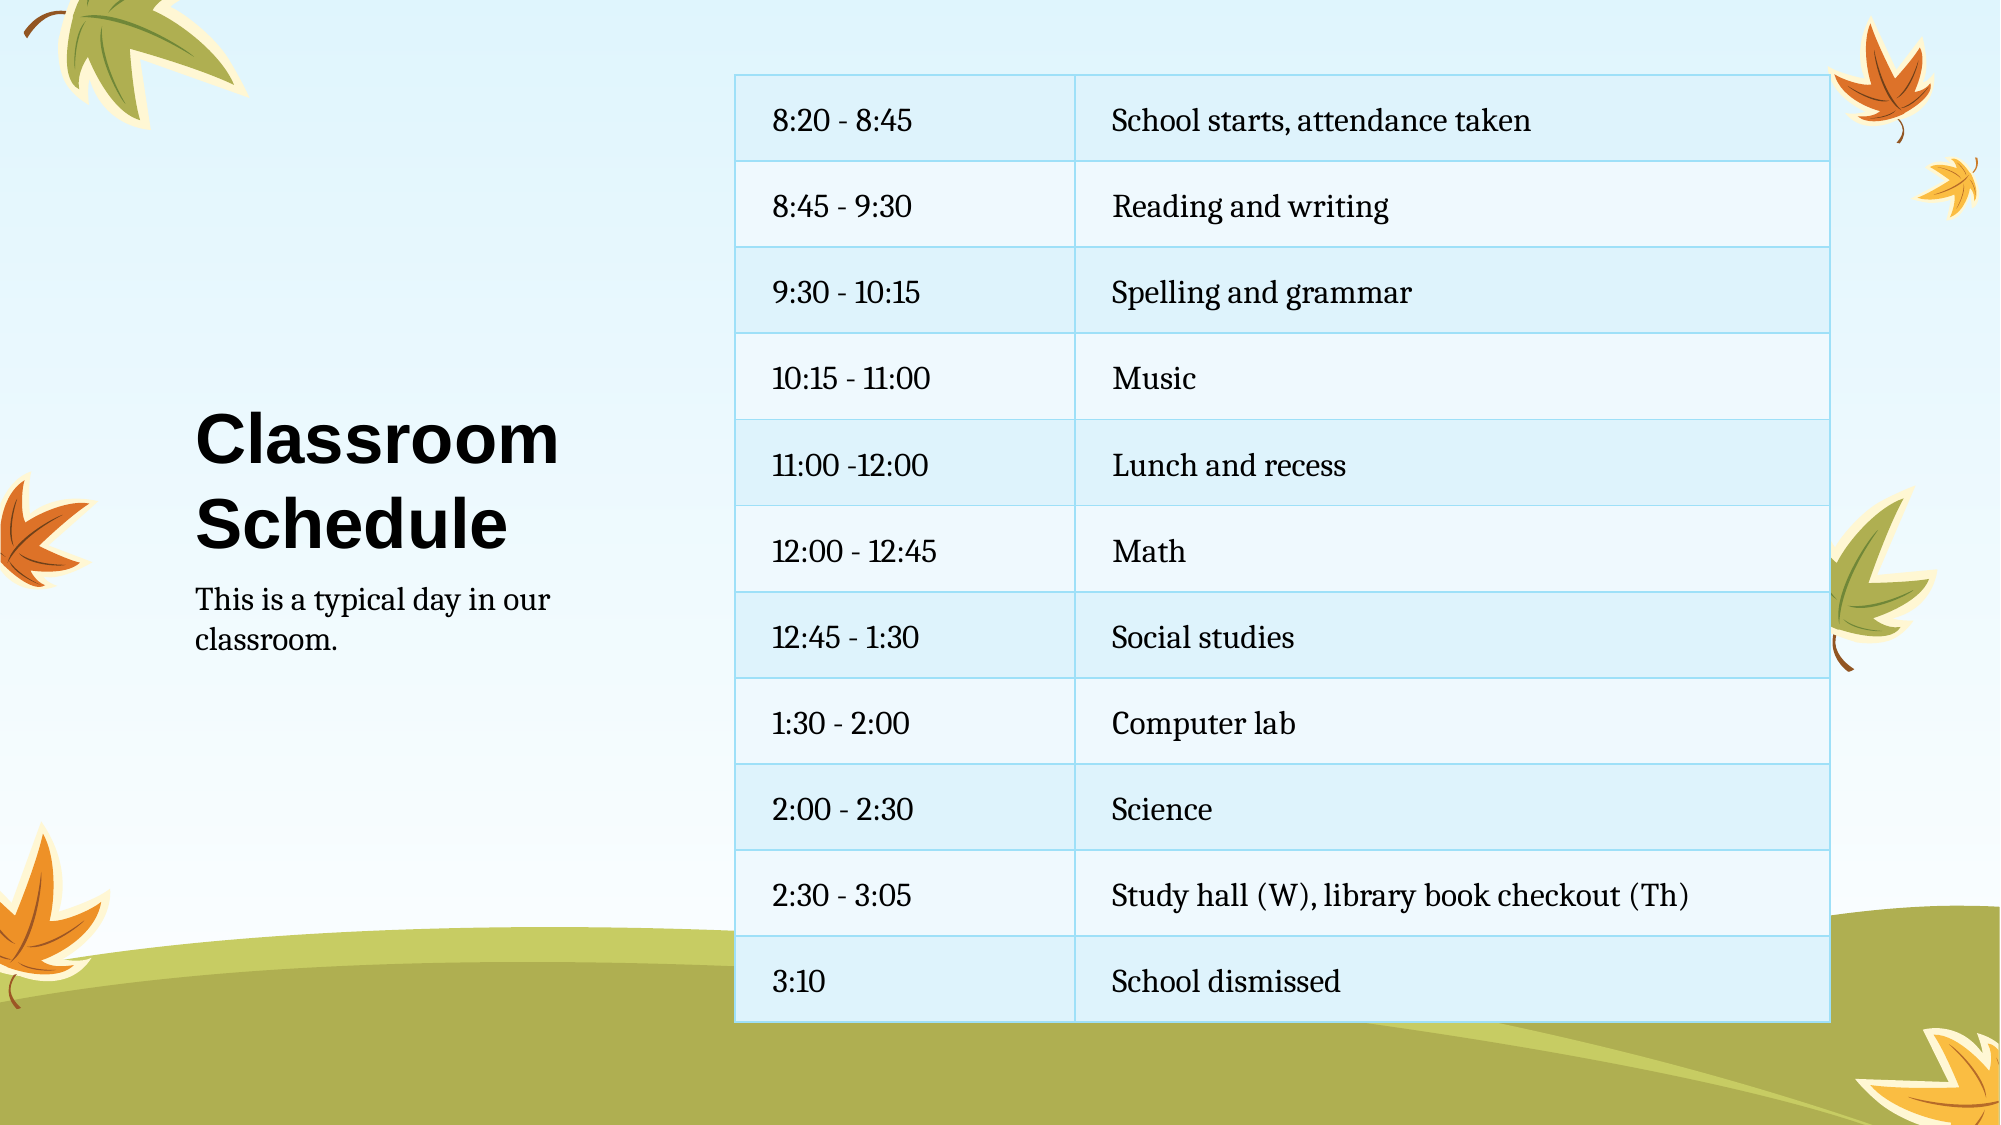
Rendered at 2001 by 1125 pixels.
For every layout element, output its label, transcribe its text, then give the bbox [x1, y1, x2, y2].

table_cell 2:00 - 2:30 [736, 765, 1074, 849]
table_cell 3:10 [736, 937, 1074, 1021]
table_cell School dismissed [1076, 937, 1829, 1021]
table_cell 9:30 - 10:15 [736, 248, 1074, 332]
table_cell 12:00 - 12:45 [736, 506, 1074, 591]
table_cell 11:00 -12:00 [736, 420, 1074, 505]
table_cell Social studies [1076, 593, 1829, 677]
table_cell Reading and writing [1076, 162, 1829, 246]
table_cell 10:15 - 11:00 [736, 334, 1074, 419]
table_cell Music [1076, 334, 1829, 419]
table_header School starts, attendance taken [1076, 76, 1829, 160]
table_cell Lunch and recess [1076, 420, 1829, 505]
title Classroom Schedule [179, 195, 691, 570]
table_cell 2:30 - 3:05 [736, 851, 1074, 935]
table_cell 1:30 - 2:00 [736, 679, 1074, 763]
table_cell Spelling and grammar [1076, 248, 1829, 332]
table_cell 12:45 - 1:30 [736, 593, 1074, 677]
table_cell Computer lab [1076, 679, 1829, 763]
table_cell Math [1076, 506, 1829, 591]
table_cell Science [1076, 765, 1829, 849]
table_cell 8:45 - 9:30 [736, 162, 1074, 246]
table_cell Study hall (W), library book checkout (Th) [1076, 851, 1829, 935]
list This is a typical day in our classroom. [179, 570, 691, 796]
table_header 8:20 - 8:45 [736, 76, 1074, 160]
